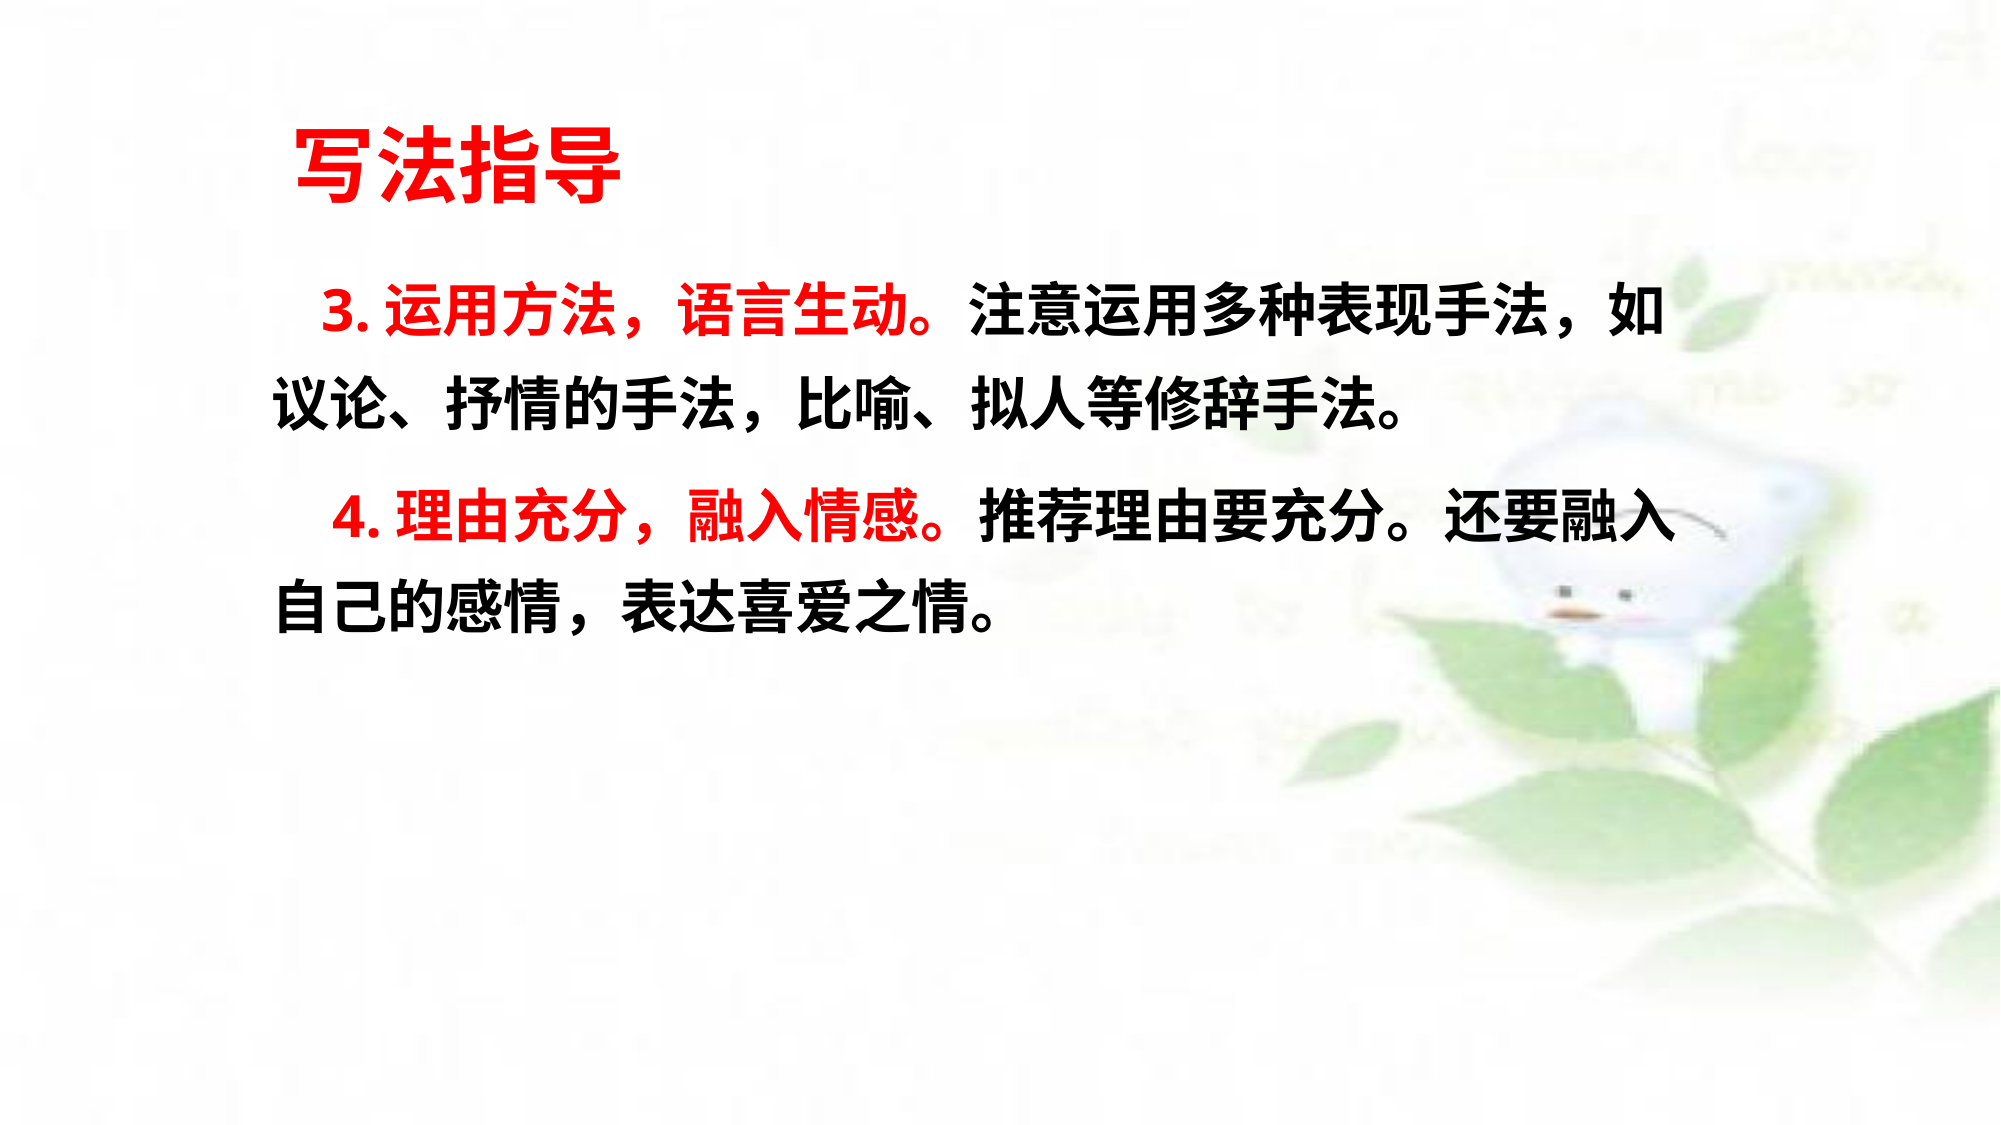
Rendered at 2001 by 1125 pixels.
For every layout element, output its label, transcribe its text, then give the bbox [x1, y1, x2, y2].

text_box 3.运用方法，语言生动。注意运用多种表现手法，如议论、抒情的手法，比喻、拟人等修辞手法。 4.理由充分，融入情感。推荐理由要充分。还要融入自己的感情，表达喜爱之情。 [256, 221, 1721, 1096]
picture [0, 0, 2001, 1125]
text_box 写法指导 [277, 105, 690, 221]
